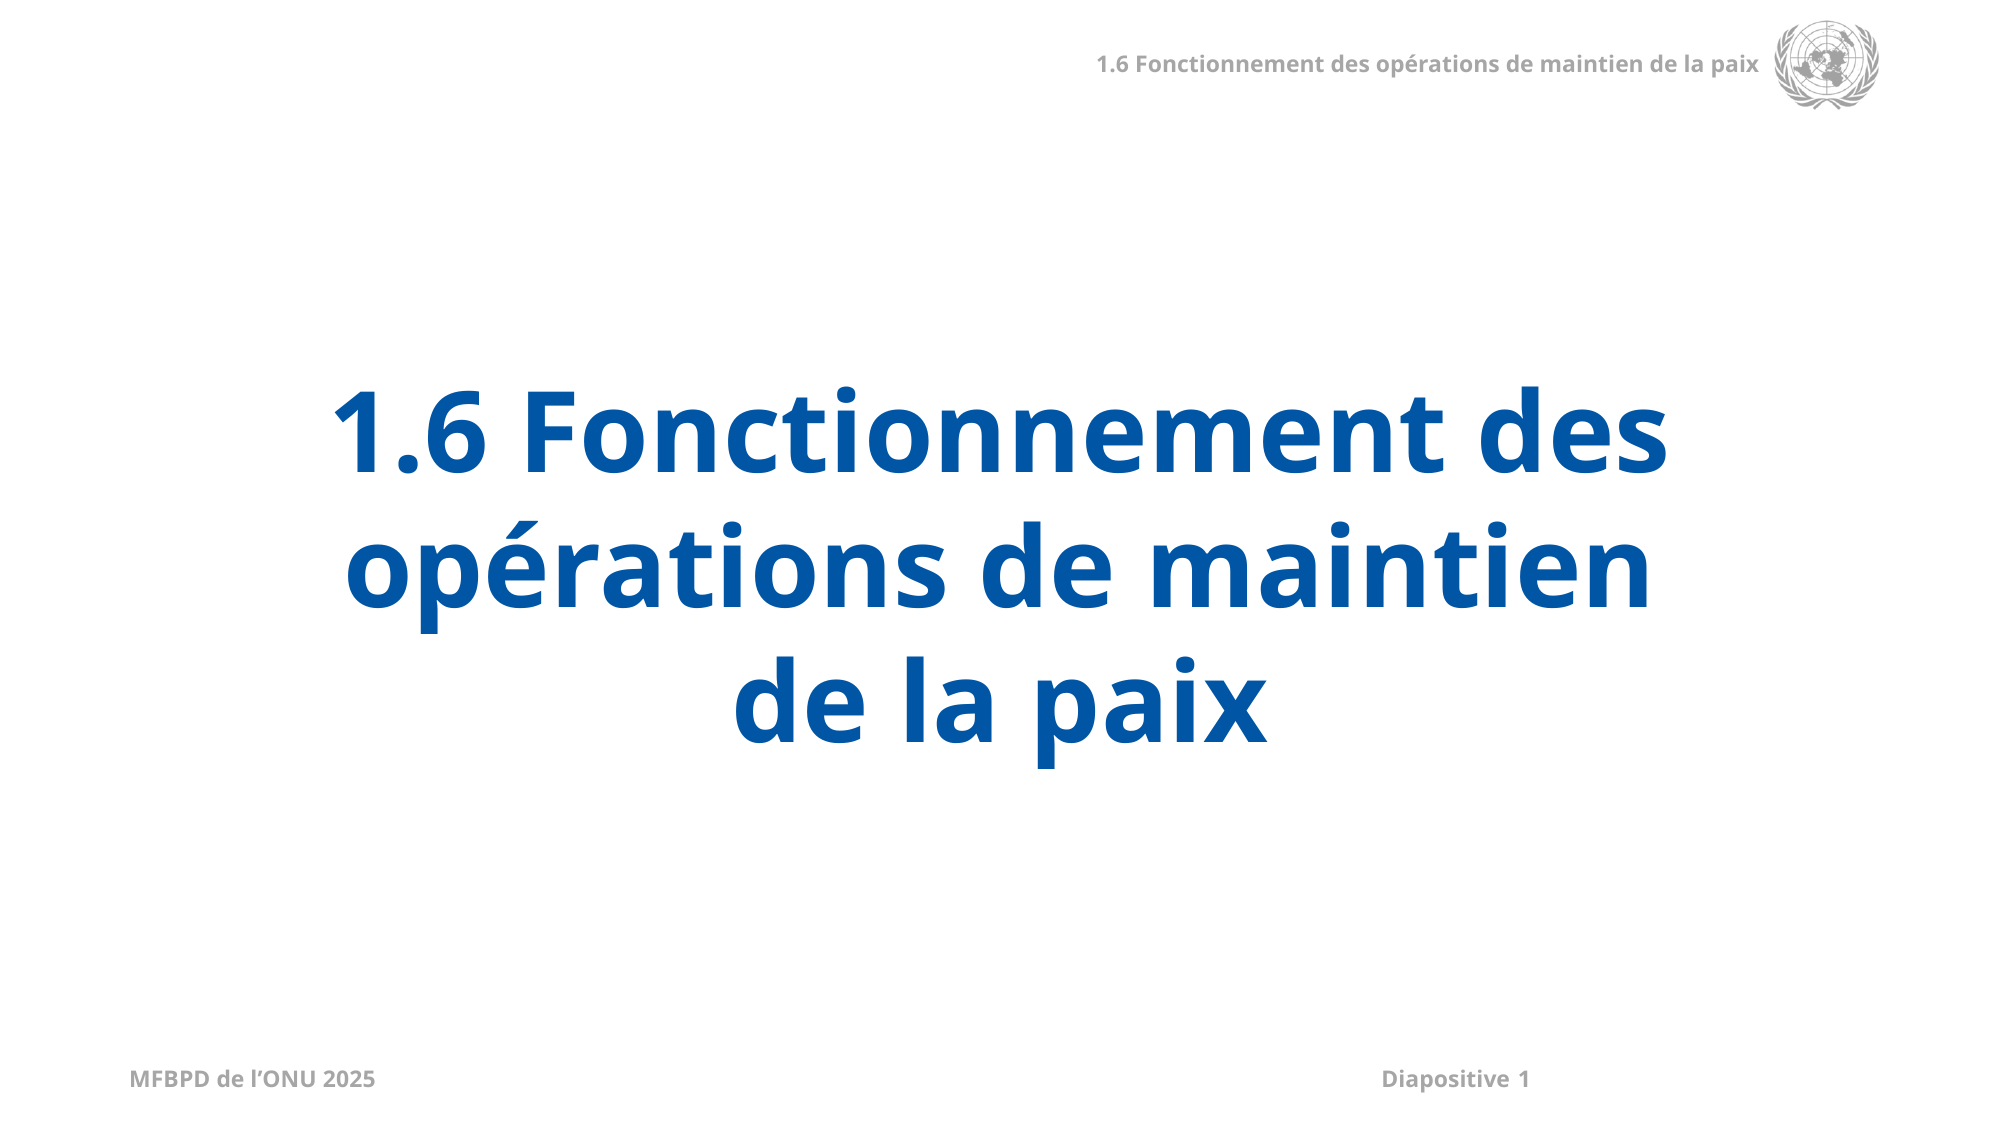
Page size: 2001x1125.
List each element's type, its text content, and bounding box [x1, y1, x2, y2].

text_box 1.6 Fonctionnement des opérations de maintien de la paix [249, 352, 1750, 773]
